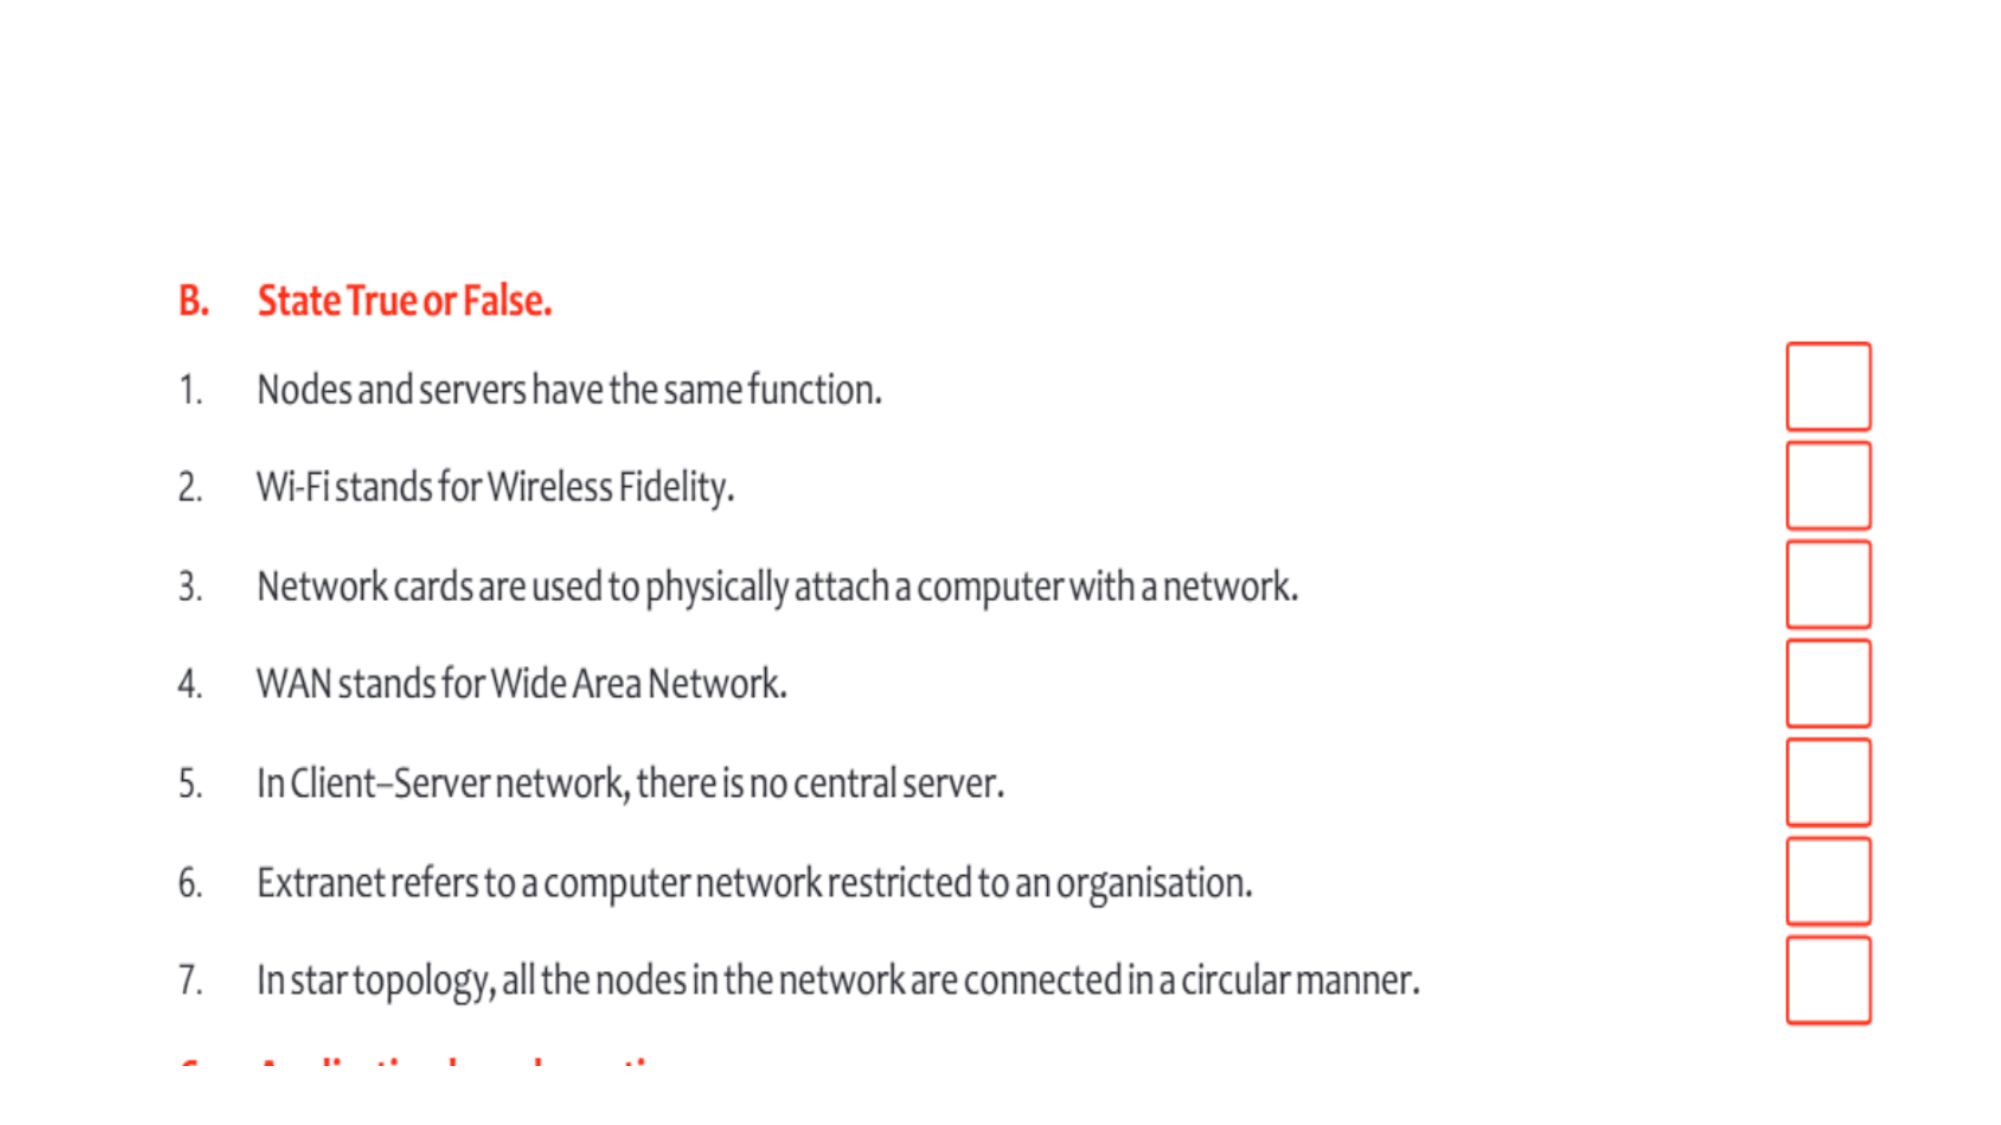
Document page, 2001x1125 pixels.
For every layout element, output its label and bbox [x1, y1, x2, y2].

picture [137, 277, 1918, 1066]
